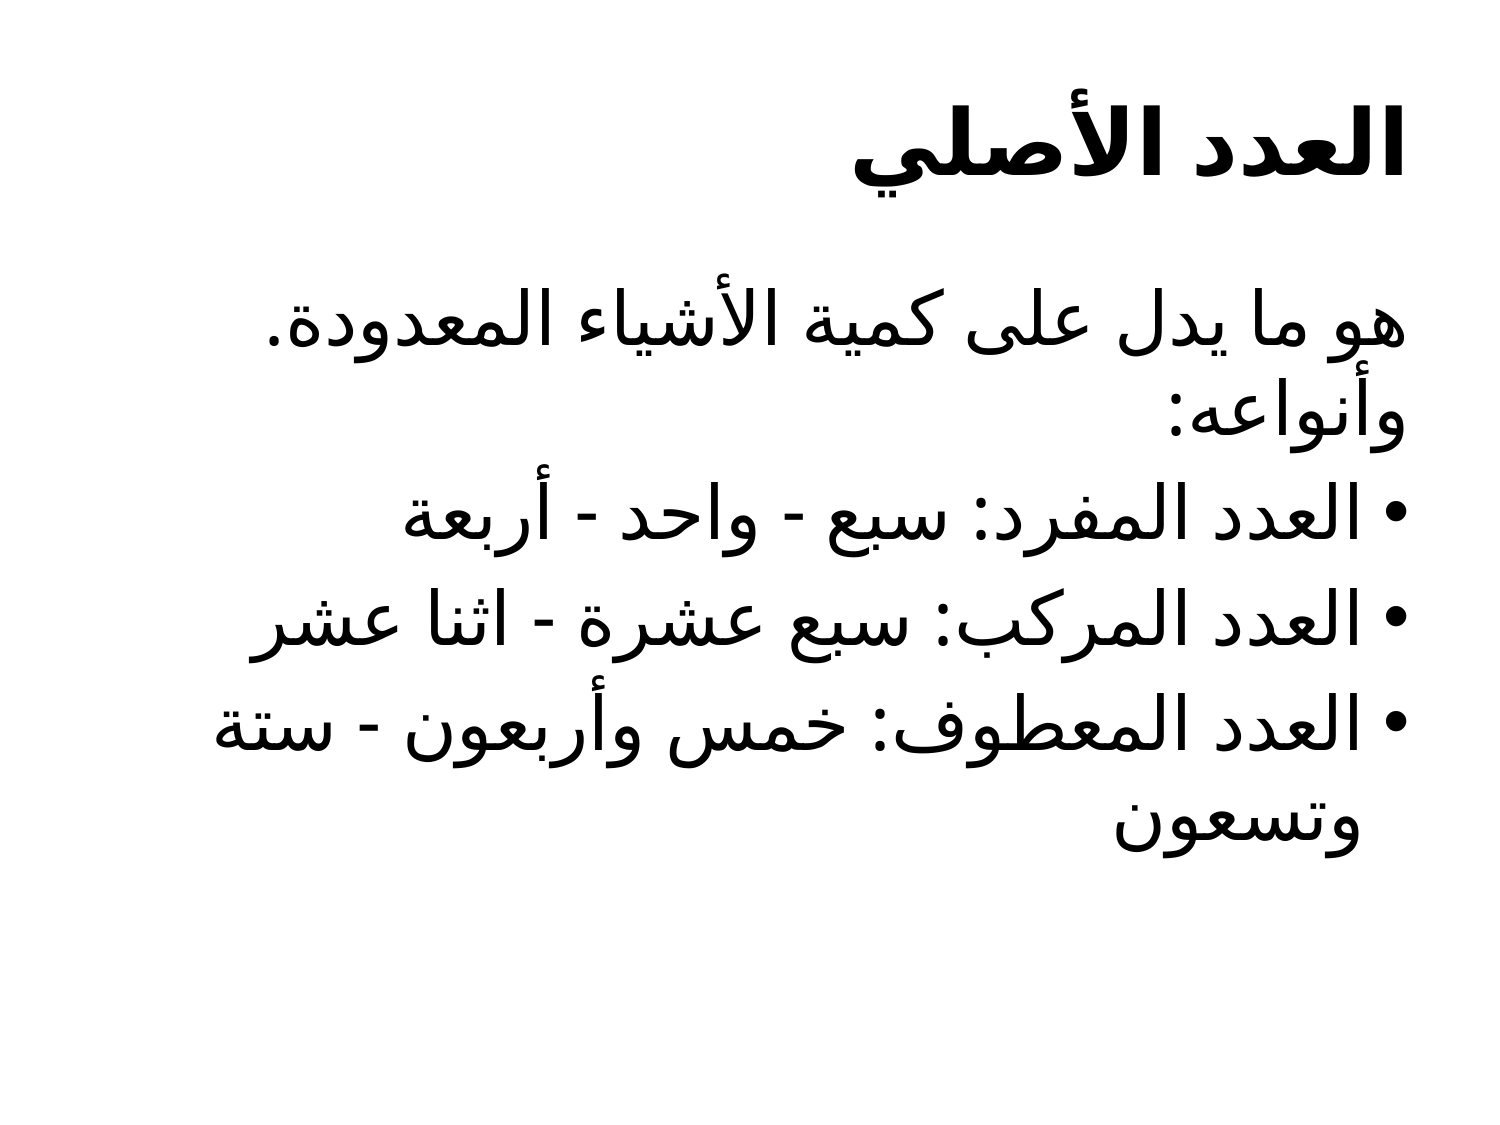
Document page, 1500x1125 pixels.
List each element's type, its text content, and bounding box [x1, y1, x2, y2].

title العدد الأصلي [75, 45, 1425, 233]
list هو ما يدل على كمية الأشياء المعدودة. وأنواعه: العدد المفرد: سبع - واحد - أربعة العدد المركب: سبع عشرة - اثنا عشر العدد المعطوف: خمس وأربعون - ستة وتسعون [75, 262, 1425, 1005]
